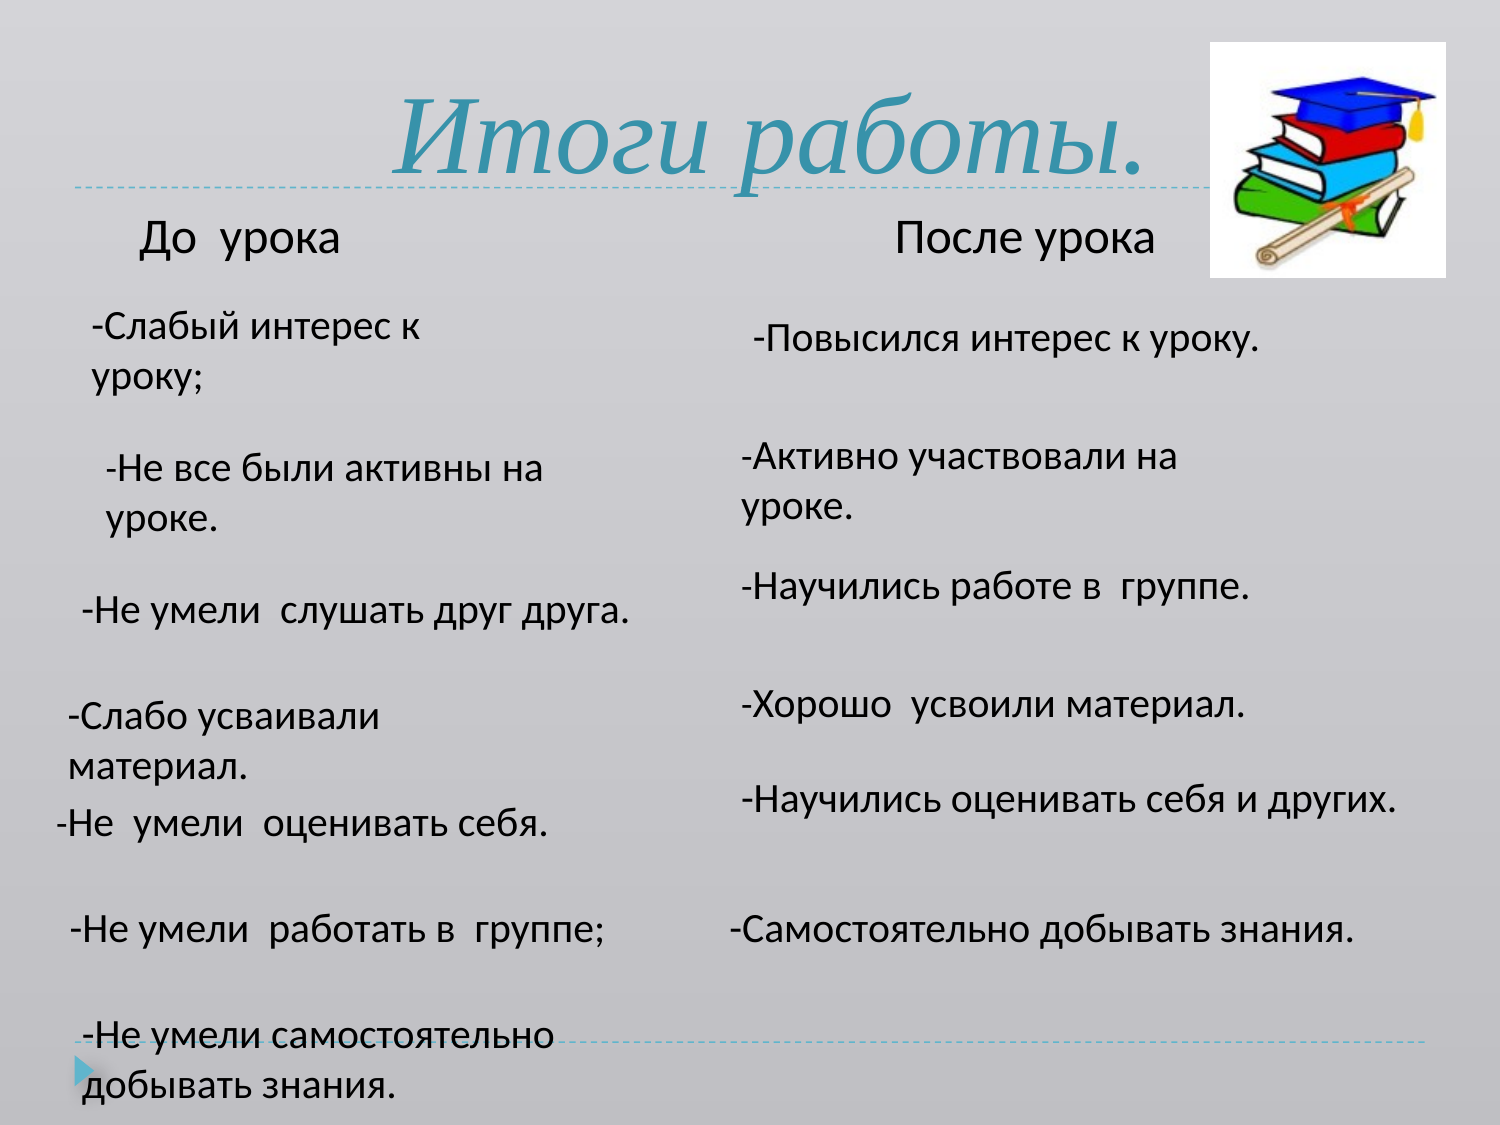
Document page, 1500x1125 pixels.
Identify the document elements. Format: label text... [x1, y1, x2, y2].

text_box -Повысился интерес к уроку. [738, 302, 1304, 368]
text_box -Не умели работать в группе; [54, 893, 621, 958]
text_box -Не все были активны на уроке. [90, 432, 569, 548]
text_box -Слабо усваивали материал. [53, 680, 542, 786]
title Итоги работы. [100, 30, 1443, 204]
text_box -Хорошо усвоили материал. [726, 668, 1341, 734]
picture [1210, 42, 1446, 278]
text_box -Не умели оценивать себя. [41, 786, 604, 852]
text_box -Научились оценивать себя и других. [726, 763, 1443, 829]
text_box -Слабый интерес к уроку; [76, 290, 517, 406]
text_box До урока [64, 196, 573, 271]
text_box -Активно участвовали на уроке. [726, 420, 1311, 536]
text_box -Не умели слушать друг друга. [66, 574, 646, 640]
text_box После урока [879, 196, 1175, 271]
text_box -Научились работе в группе. [726, 550, 1341, 616]
text_box -Не умели самостоятельно добывать знания. [67, 999, 571, 1115]
text_box -Самостоятельно добывать знания. [714, 893, 1377, 958]
